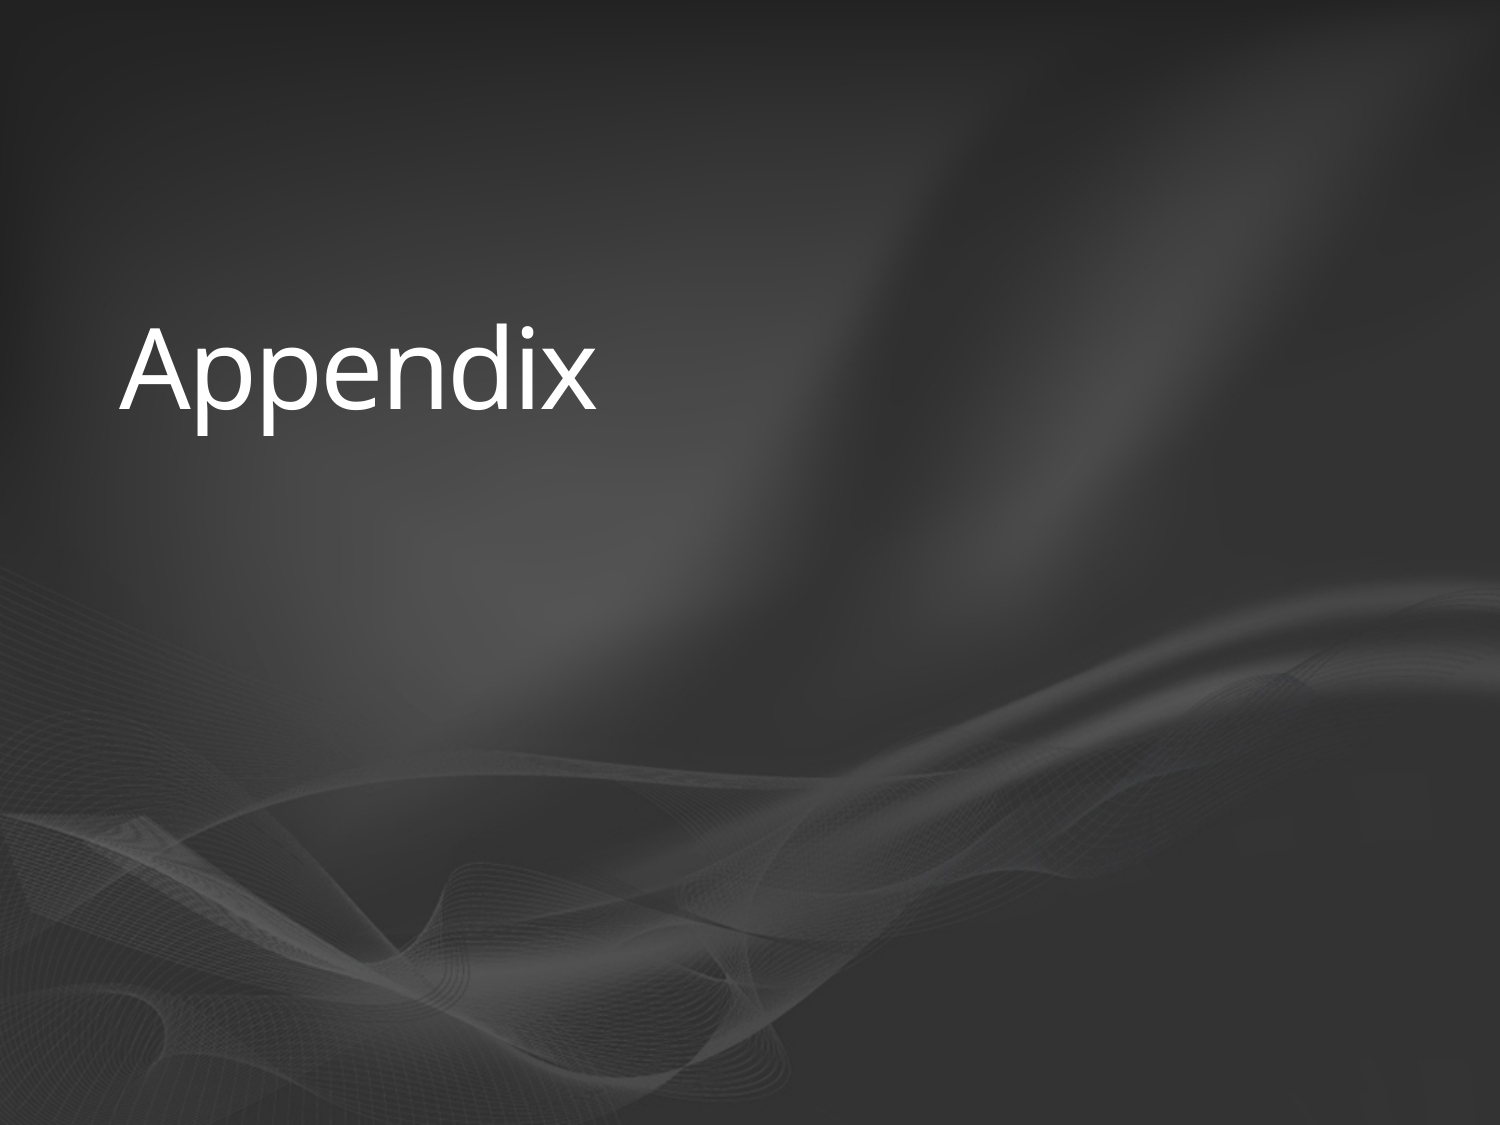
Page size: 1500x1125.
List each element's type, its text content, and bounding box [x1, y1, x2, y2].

picture [0, 0, 1500, 1125]
title Appendix [119, 312, 1438, 563]
